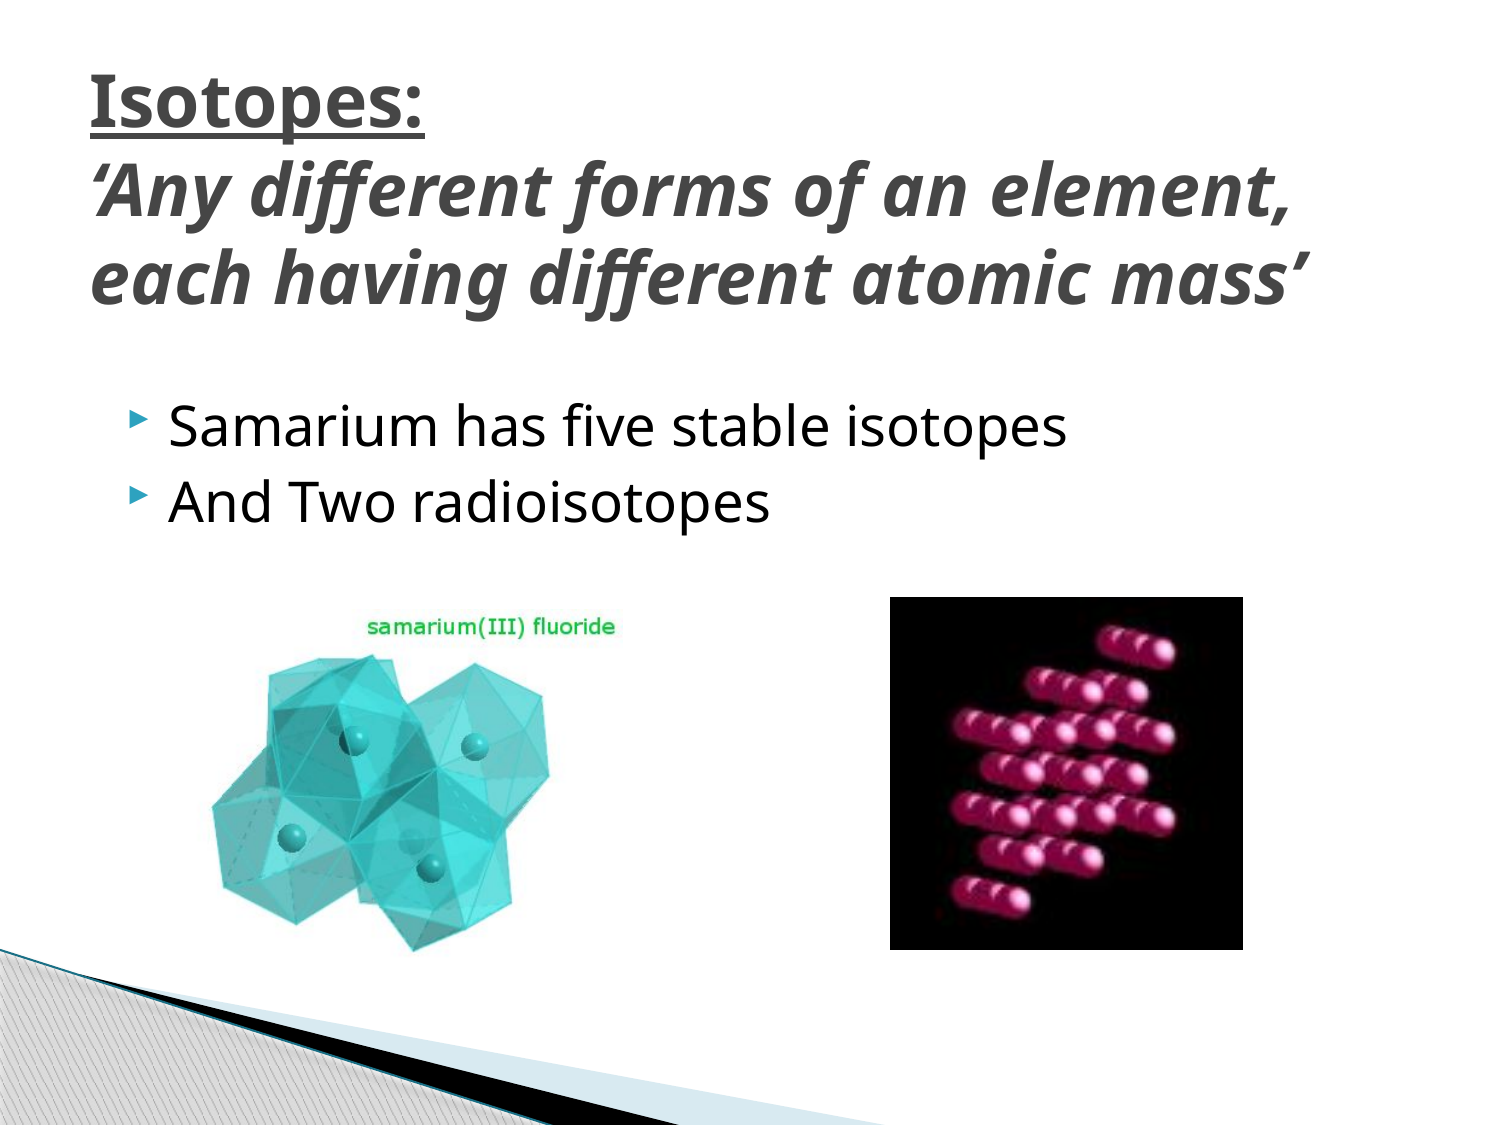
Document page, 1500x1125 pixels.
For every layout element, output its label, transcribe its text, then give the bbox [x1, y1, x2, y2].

list Samarium has five stable isotopes And Two radioisotopes [93, 382, 1360, 598]
picture [140, 609, 623, 971]
title Isotopes: ‘Any different forms of an element, each having different atomic mass’ [75, 45, 1430, 329]
picture [890, 597, 1243, 950]
